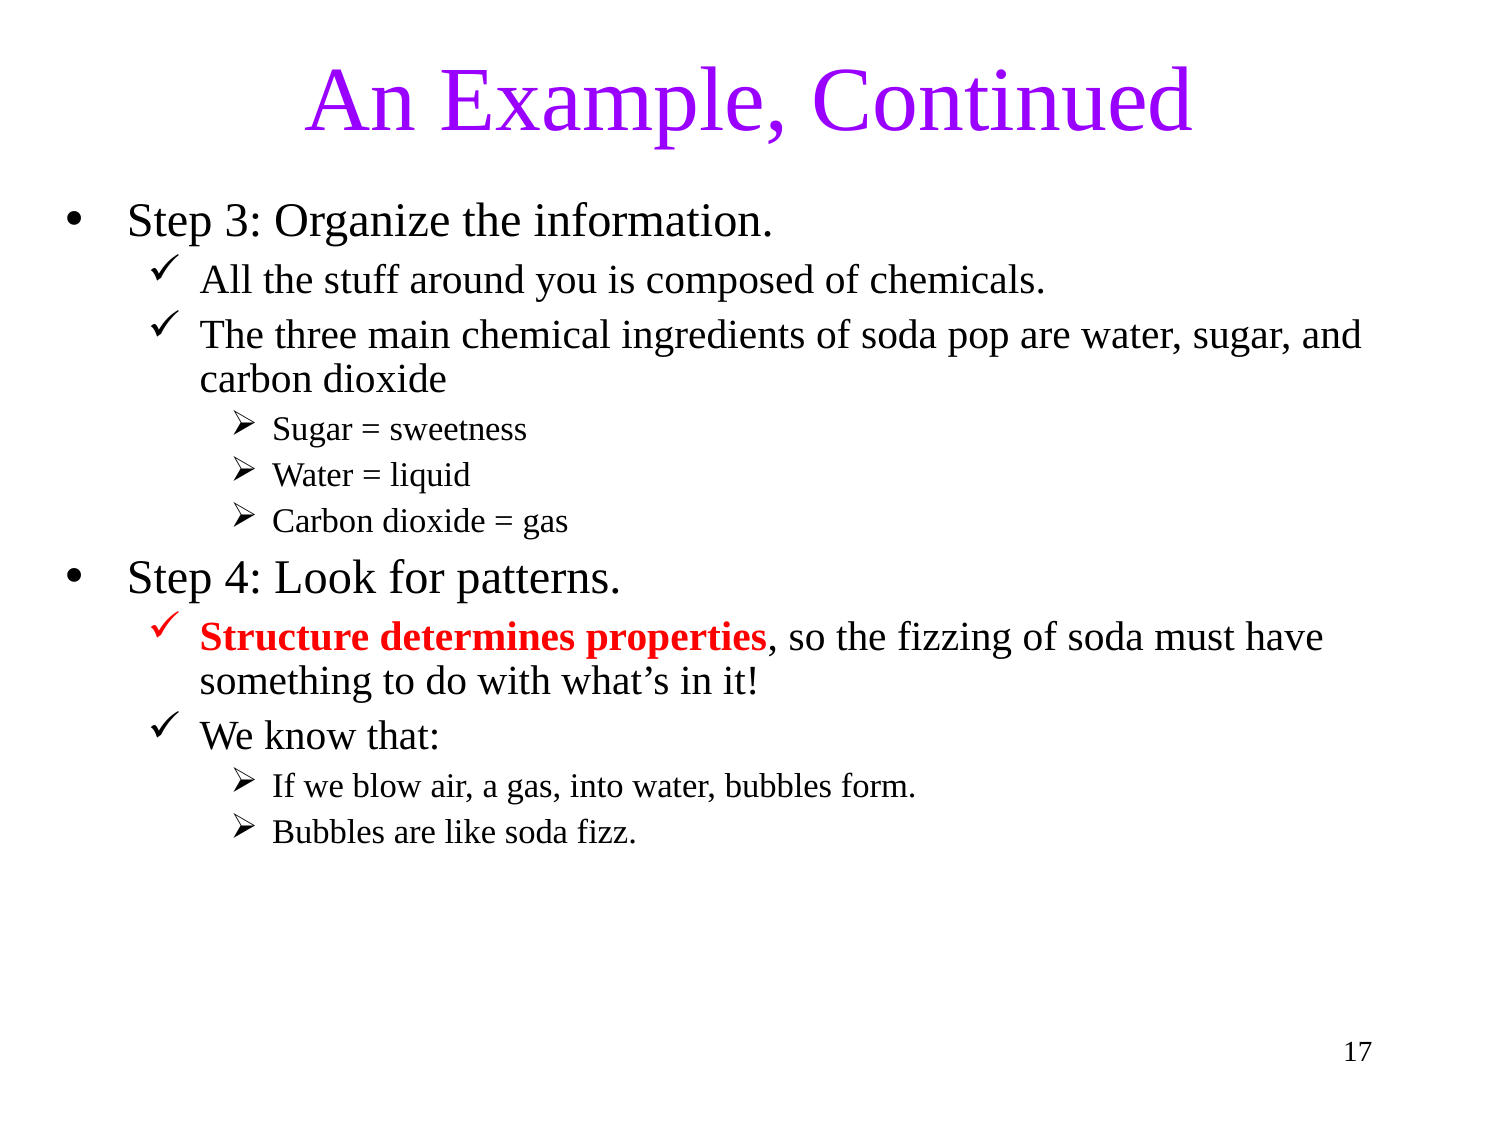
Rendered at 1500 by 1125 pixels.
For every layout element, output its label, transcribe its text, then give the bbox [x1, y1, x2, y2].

text_box An Example, Continued [112, 0, 1388, 187]
text_box <number> [1074, 1024, 1388, 1100]
text_box Step 3: Organize the information. All the stuff around you is composed of chemicals. The three main chemical ingredients of soda pop are water, sugar, and carbon dioxide Sugar = sweetness Water = liquid Carbon dioxide = gas Step 4: Look for patterns. Structure determines properties, so the fizzing of soda must have something to do with what’s in it! We know that: If we blow air, a gas, into water, bubbles form. Bubbles are like soda fizz. [49, 187, 1450, 863]
